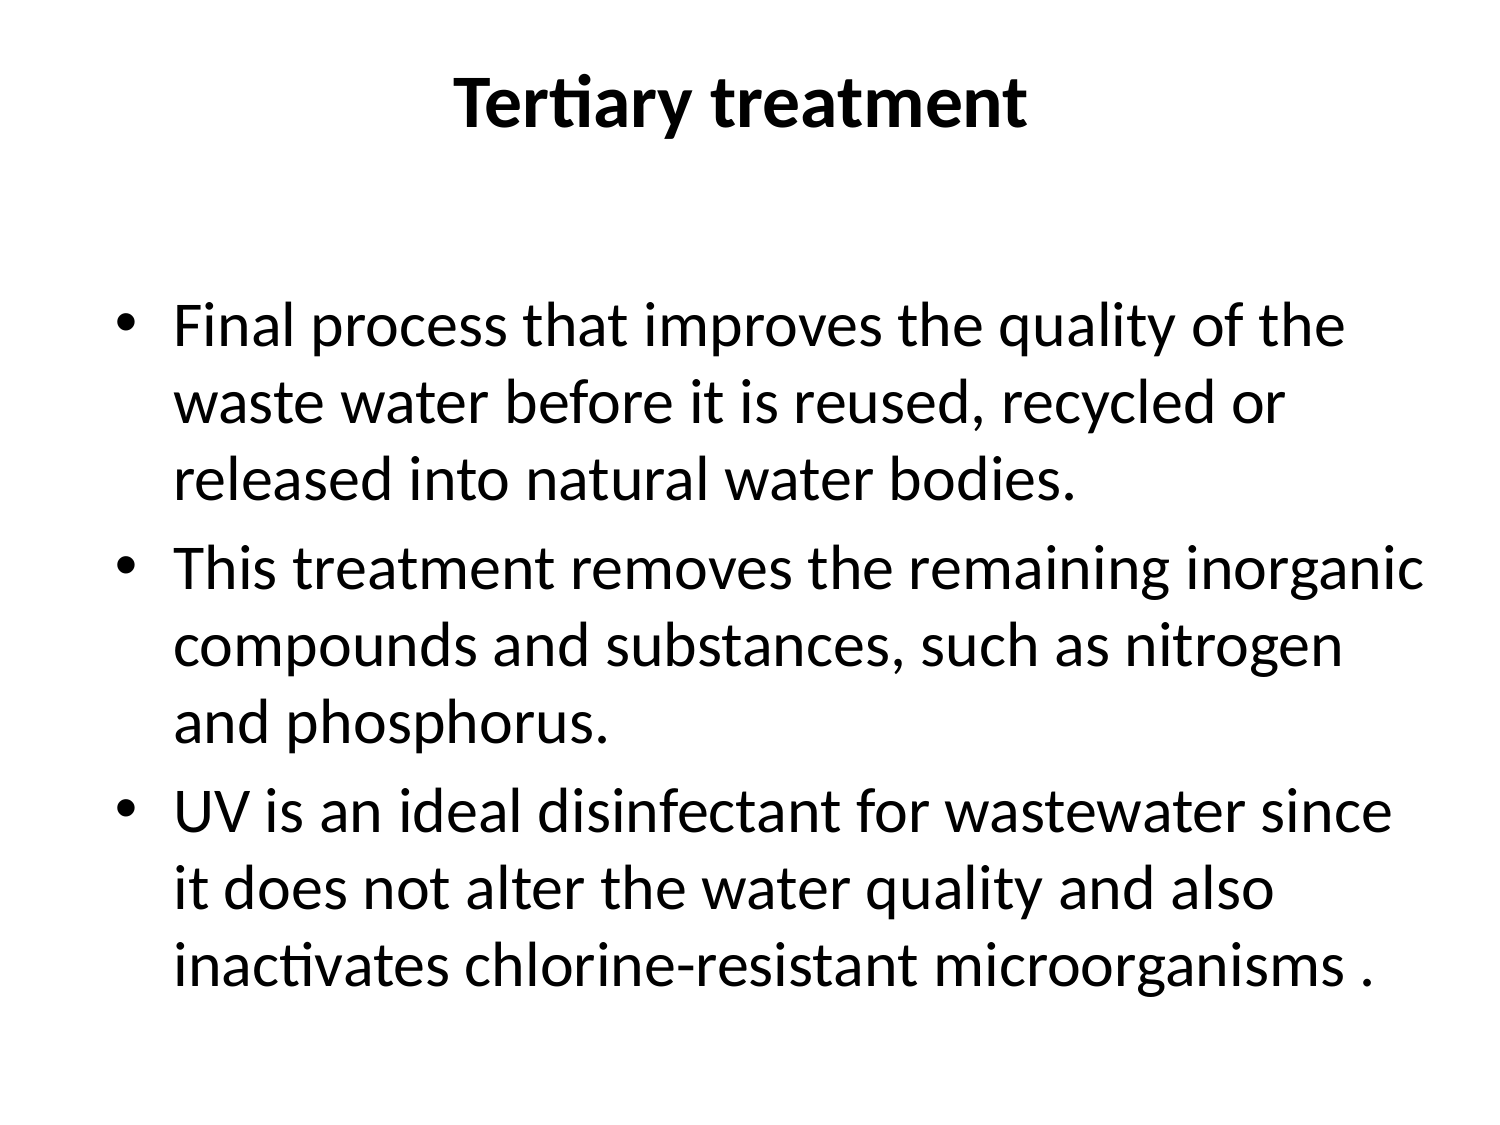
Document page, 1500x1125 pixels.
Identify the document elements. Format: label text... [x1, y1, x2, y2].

title Tertiary treatment [75, 0, 1425, 150]
list Final process that improves the quality of the waste water before it is reused, recycled or released into natural water bodies. This treatment removes the remaining inorganic compounds and substances, such as nitrogen and phosphorus. UV is an ideal disinfectant for wastewater since it does not alter the water quality and also inactivates chlorine-resistant microorganisms . [99, 275, 1450, 1018]
